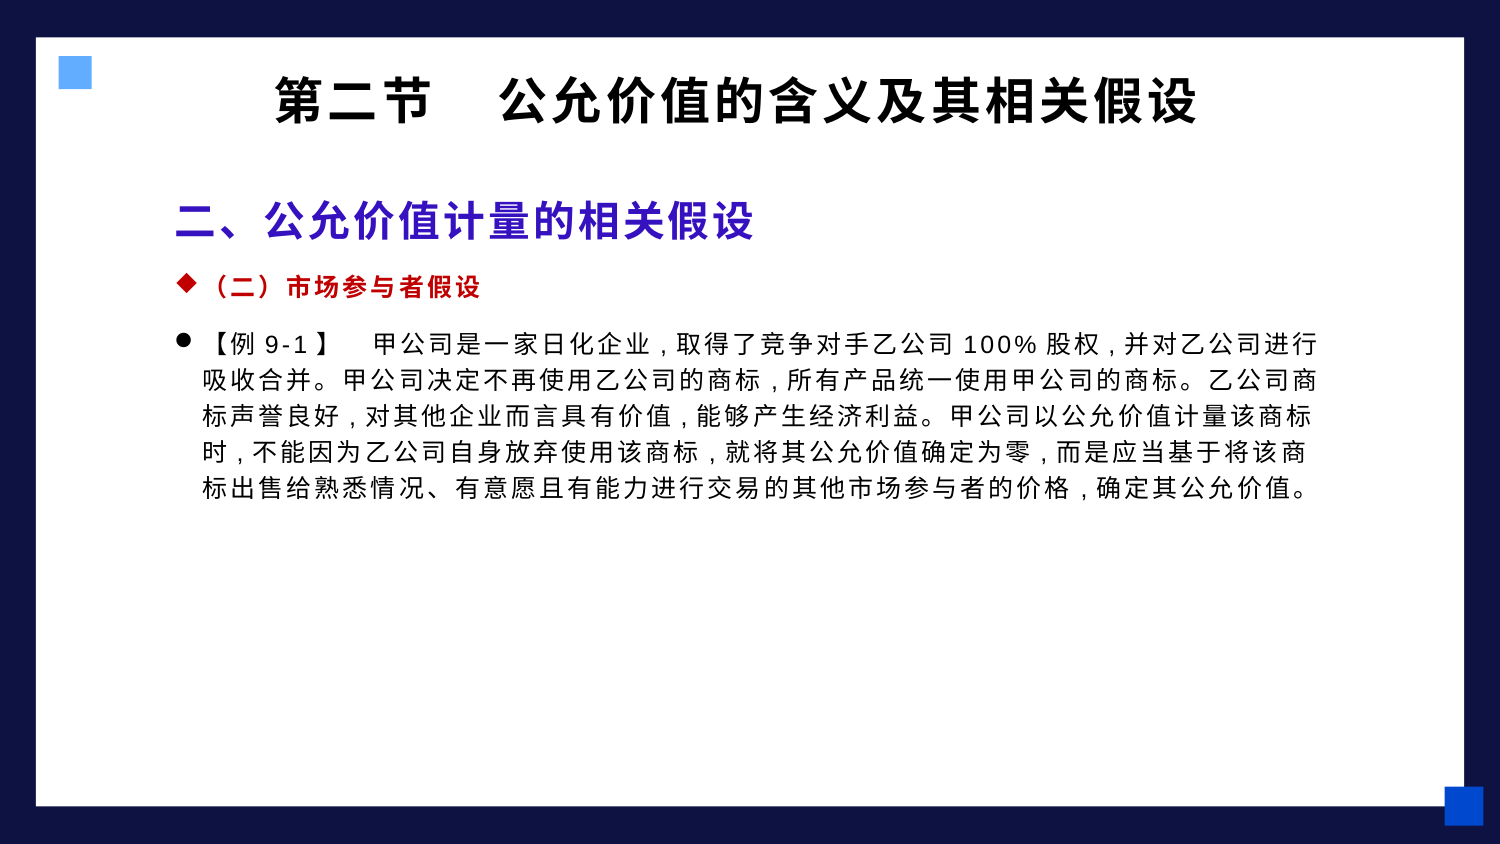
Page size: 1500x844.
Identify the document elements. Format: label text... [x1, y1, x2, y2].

title 第二节 公允价值的含义及其相关假设 [141, 48, 1327, 138]
list 二、公允价值计量的相关假设 （二）市场参与者假设 【例9-1】 甲公司是一家日化企业,取得了竞争对手乙公司100%股权,并对乙公司进行吸收合并。甲公司决定不再使用乙公司的商标,所有产品统一使用甲公司的商标。乙公司商标声誉良好,对其他企业而言具有价值,能够产生经济利益。甲公司以公允价值计量该商标时,不能因为乙公司自身放弃使用该商标,就将其公允价值确定为零,而是应当基于将该商标出售给熟悉情况、有意愿且有能力进行交易的其他市场参与者的价格,确定其公允价值。 [157, 179, 1343, 670]
